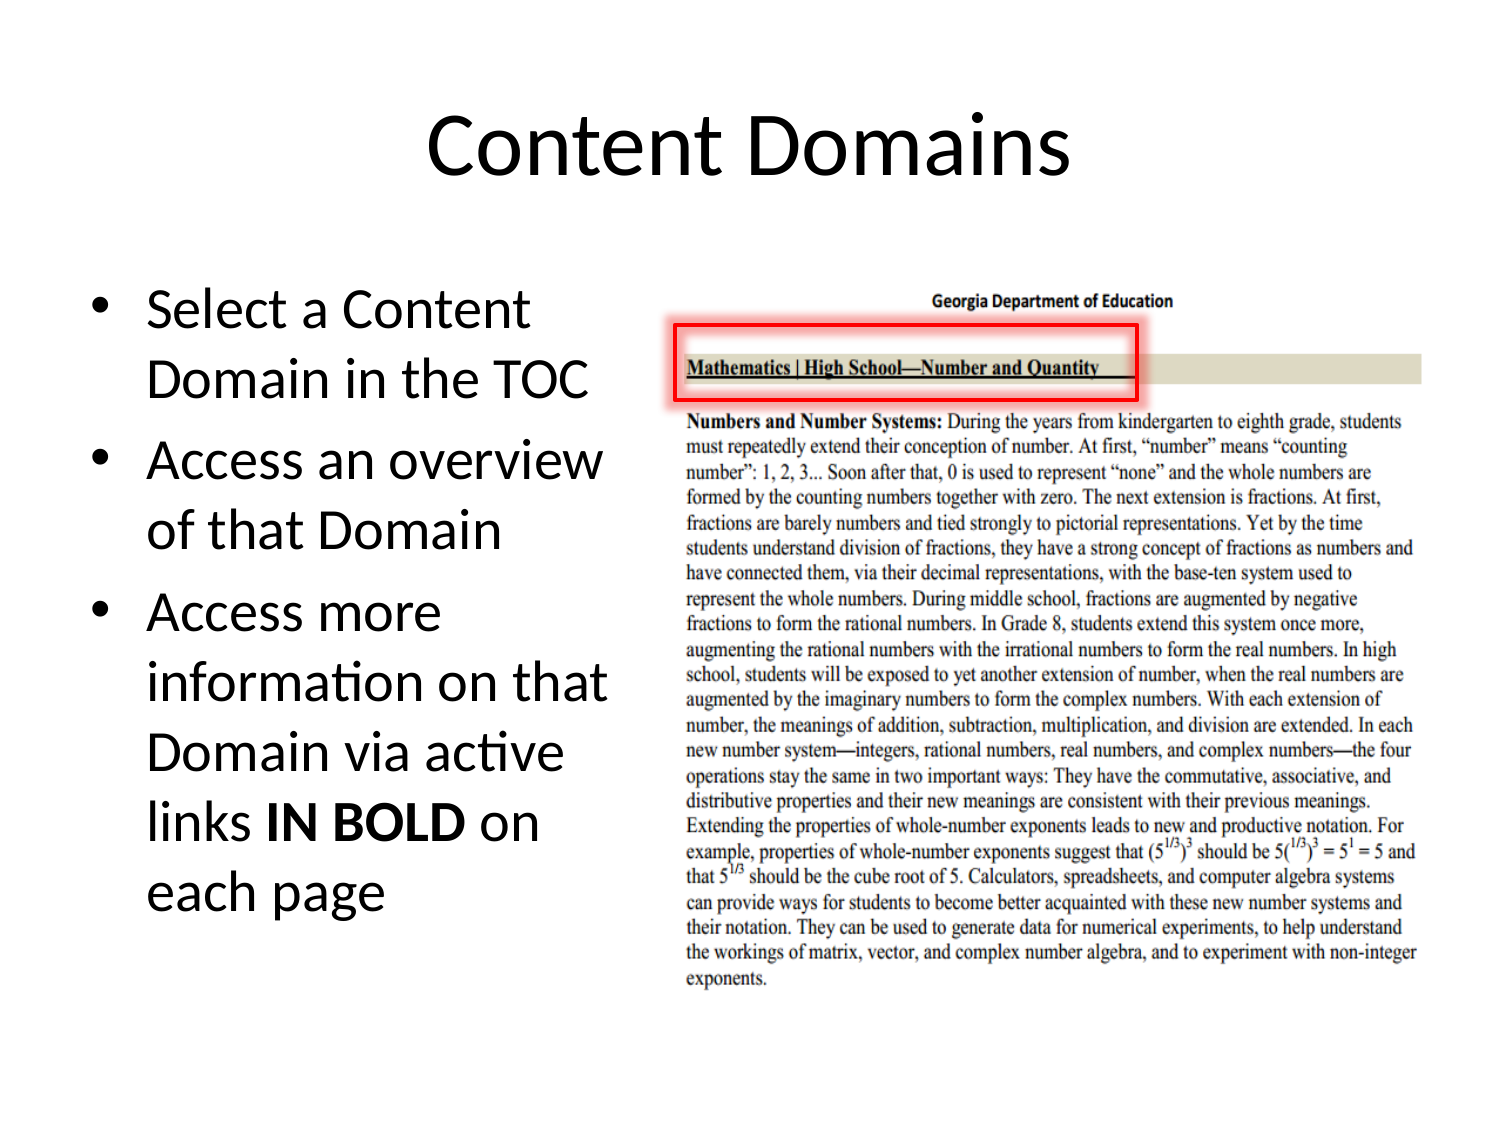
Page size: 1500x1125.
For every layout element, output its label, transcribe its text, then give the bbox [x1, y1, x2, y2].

list Select a Content Domain in the TOC Access an overview of that Domain Access more information on that Domain via active links IN BOLD on each page [75, 262, 660, 1005]
title Content Domains [75, 45, 1425, 233]
picture [662, 262, 1438, 1001]
